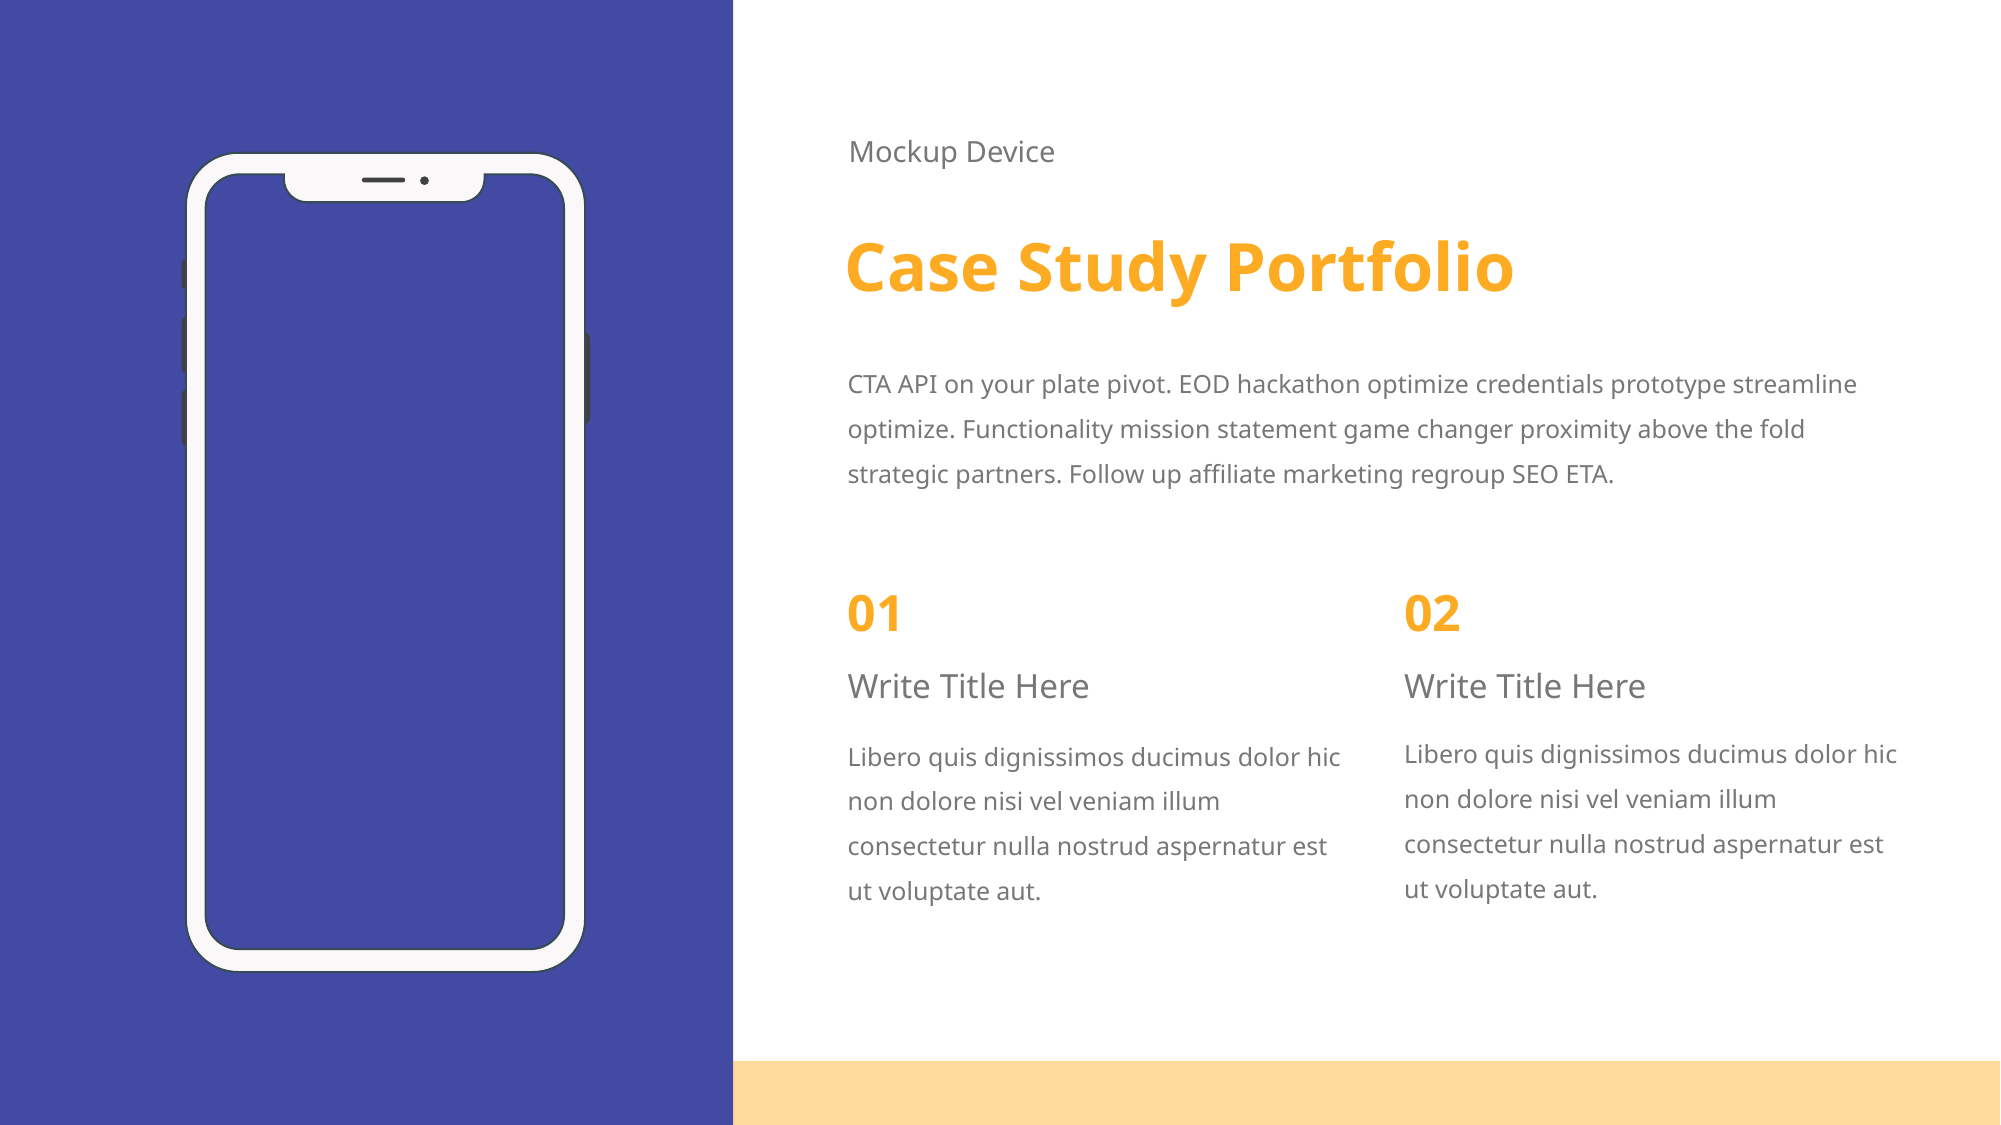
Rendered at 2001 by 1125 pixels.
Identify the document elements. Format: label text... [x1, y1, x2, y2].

text_box 02 [1389, 573, 1567, 649]
text_box 01 [832, 573, 1011, 649]
text_box CTA API on your plate pivot. EOD hackathon optimize credentials prototype streamline optimize. Functionality mission statement game changer proximity above the fold strategic partners. Follow up affiliate marketing regroup SEO ETA. [832, 346, 1889, 496]
text_box Case Study Portfolio [829, 217, 1564, 312]
text_box Write Title Here [1389, 657, 1902, 713]
text_box Write Title Here [832, 657, 1345, 713]
text_box Libero quis dignissimos ducimus dolor hic non dolore nisi vel veniam illum consectetur nulla nostrud aspernatur est ut voluptate aut. [832, 718, 1371, 913]
text_box Libero quis dignissimos ducimus dolor hic non dolore nisi vel veniam illum consectetur nulla nostrud aspernatur est ut voluptate aut. [1389, 716, 1927, 911]
text_box [732, 1060, 2000, 1125]
text_box Mockup Device [833, 125, 1118, 176]
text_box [181, 152, 590, 973]
text_box [0, 0, 734, 1125]
